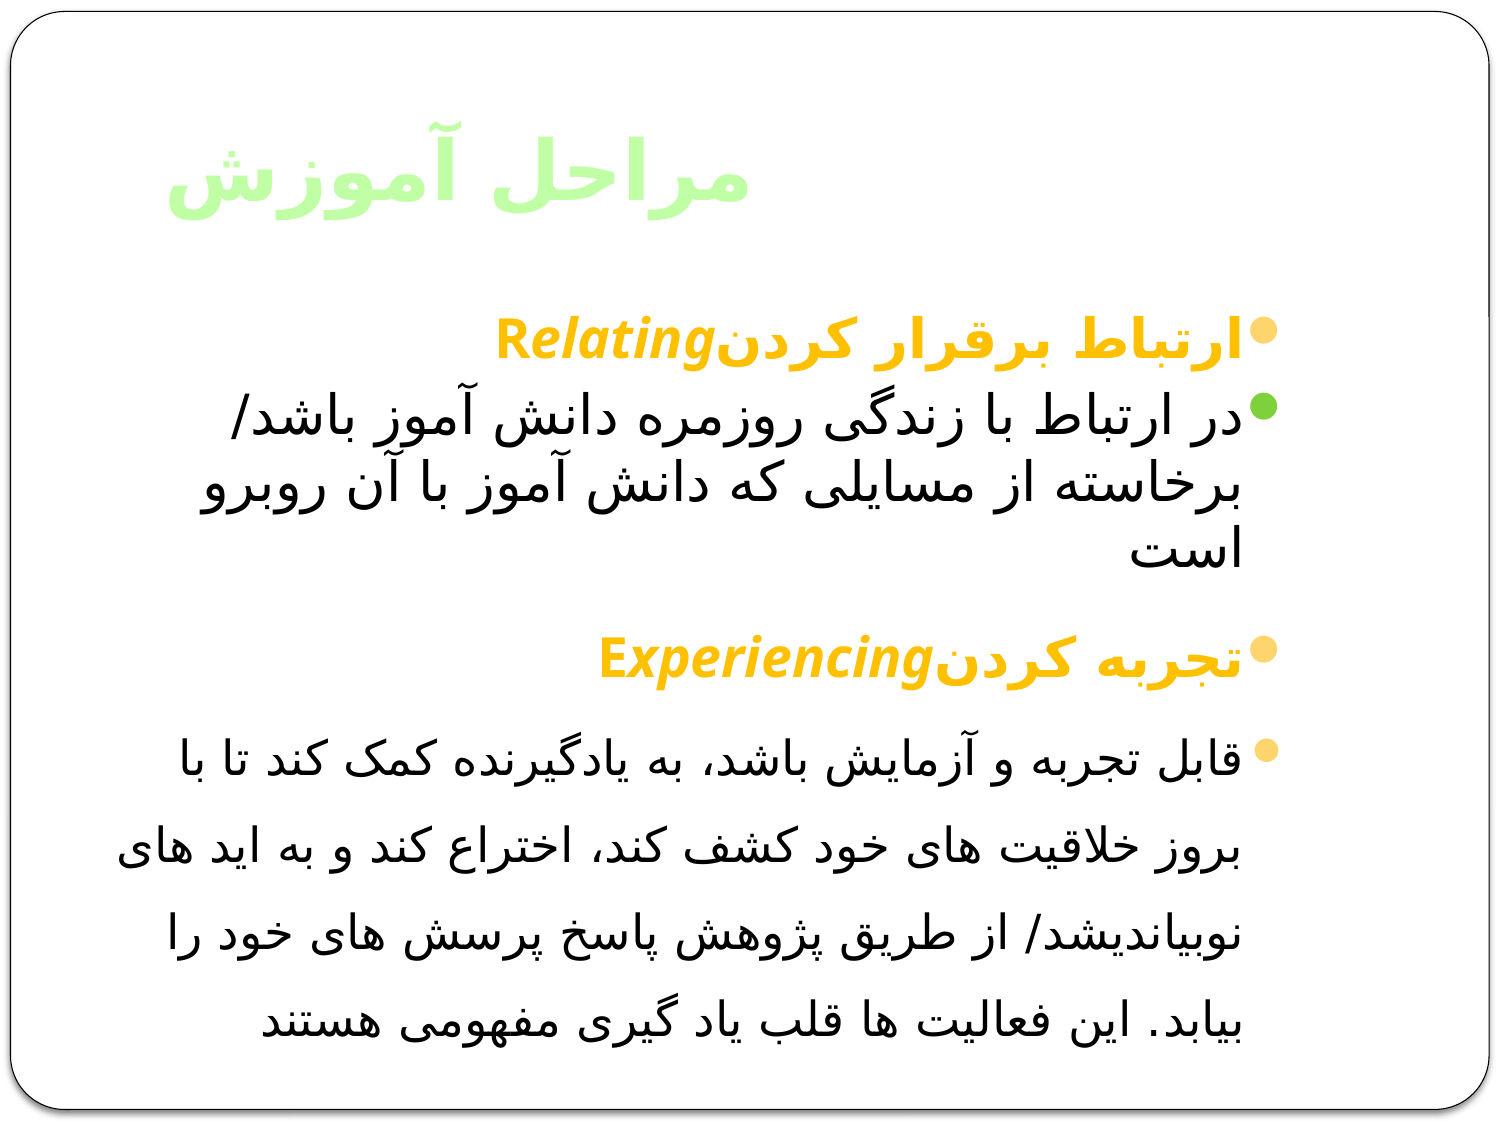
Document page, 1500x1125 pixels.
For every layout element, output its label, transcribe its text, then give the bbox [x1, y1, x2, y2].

list ارتباط برقرار کردنRelating در ارتباط با زندگی روزمره دانش آموز باشد/ برخاسته از مسایلی که دانش آموز با آن روبرو است تجربه کردنExperiencing قابل تجربه و آزمایش باشد، به یادگیرنده کمک کند تا با بروز خلاقیت های خود کشف کند، اختراع کند و به اید های نوبیاندیشد/ از طریق پژوهش پاسخ پرسش های خود را بیابد. این فعالیت ها قلب یاد گیری مفهومی هستند [75, 262, 1300, 1062]
title مراحل آموزش [150, 45, 1425, 233]
